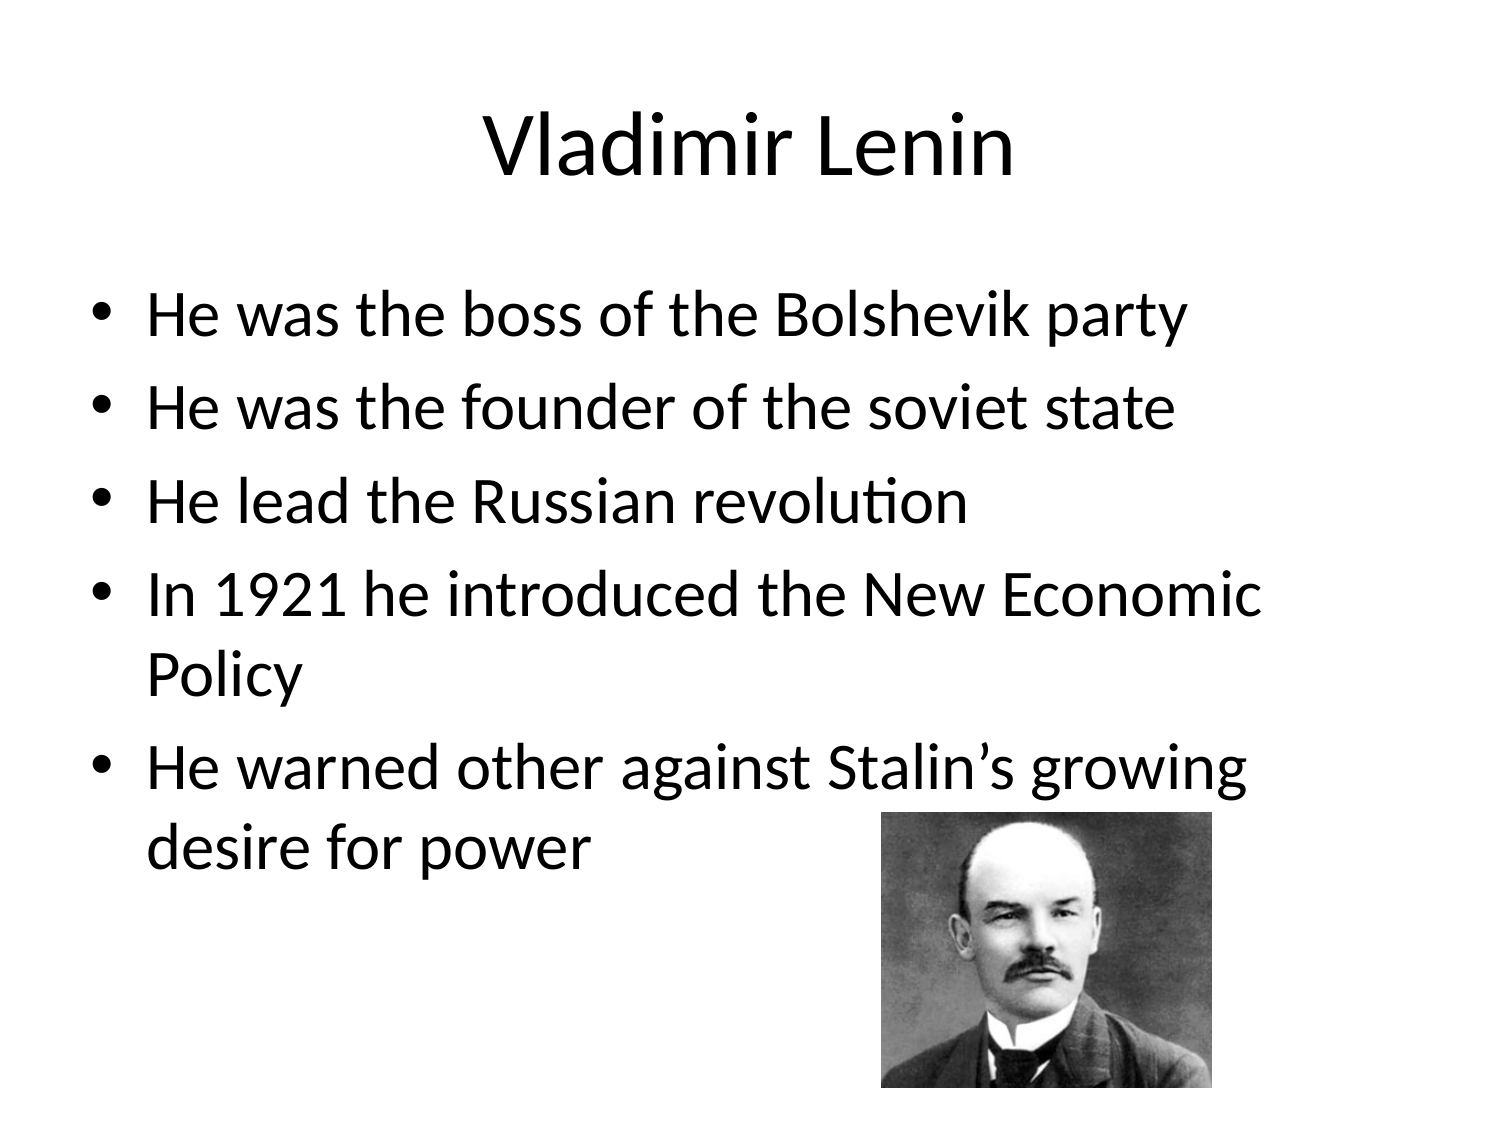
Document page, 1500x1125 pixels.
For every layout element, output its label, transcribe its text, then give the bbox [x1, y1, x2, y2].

title Vladimir Lenin [75, 45, 1425, 233]
list He was the boss of the Bolshevik party He was the founder of the soviet state He lead the Russian revolution In 1921 he introduced the New Economic Policy He warned other against Stalin’s growing desire for power [75, 262, 1425, 1005]
picture [880, 812, 1212, 1088]
